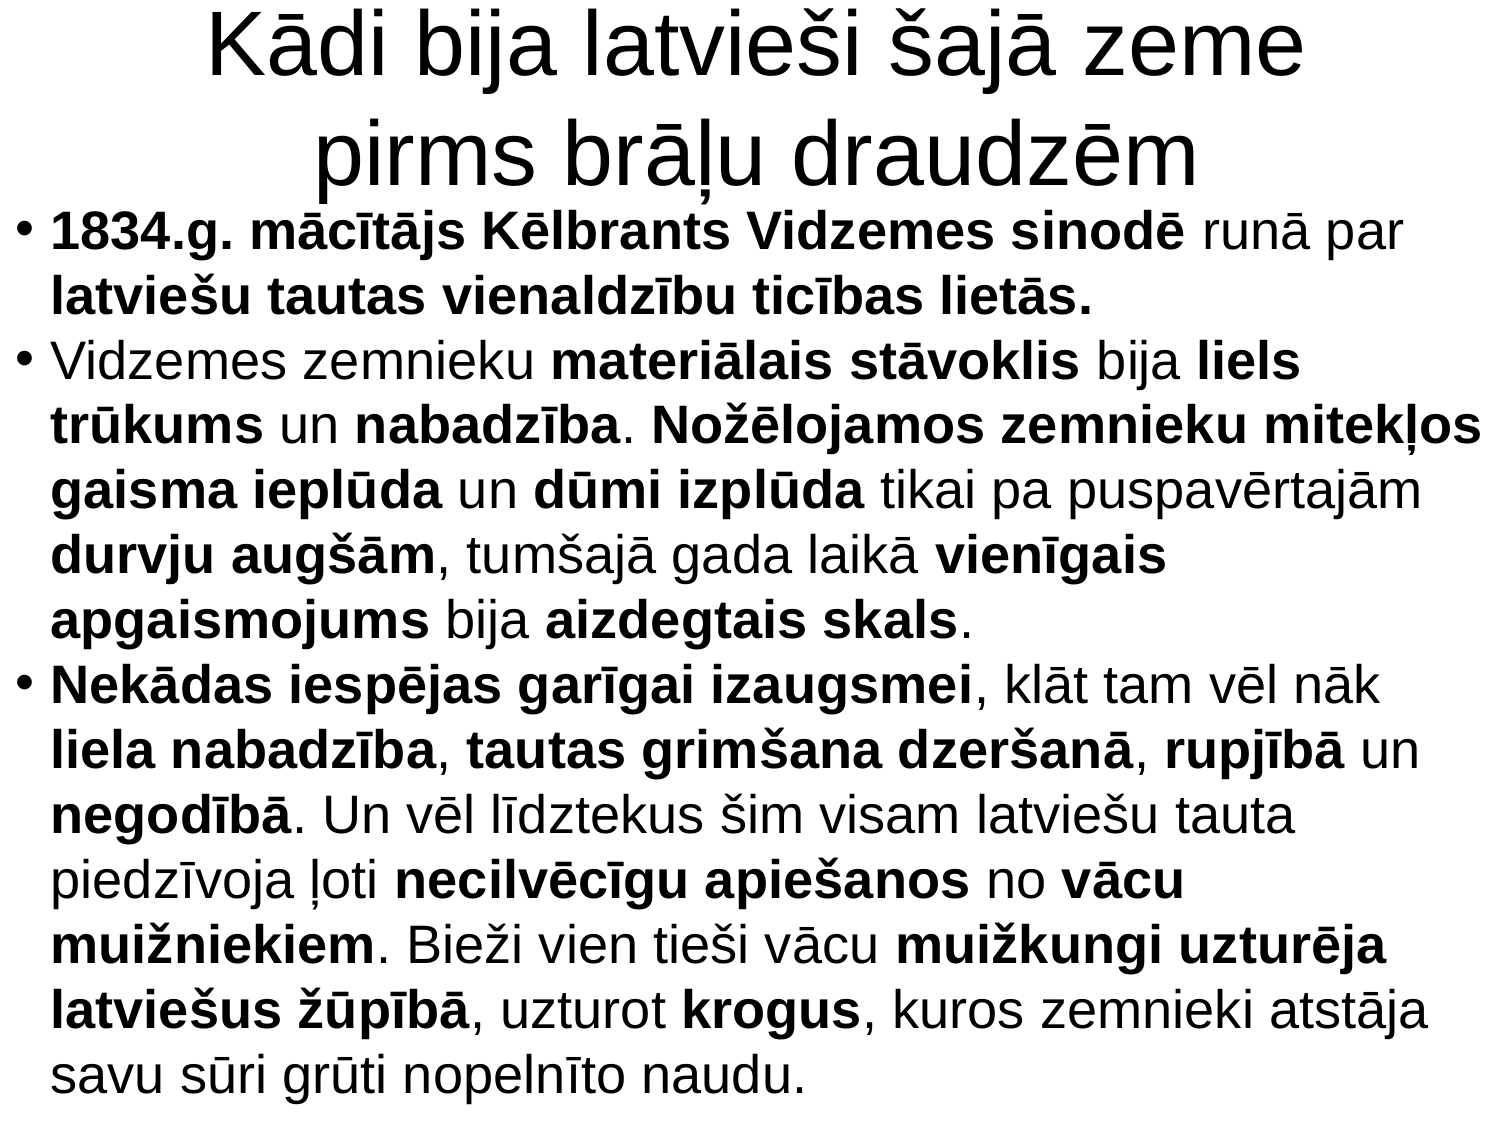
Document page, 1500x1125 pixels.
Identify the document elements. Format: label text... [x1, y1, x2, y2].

text_box 1834.g. mācītājs Kēlbrants Vidzemes sinodē runā par latviešu tautas vienaldzību ticības lietās. Vidzemes zemnieku materiālais stāvoklis bija liels trūkums un nabadzība. Nožēlojamos zemnieku mitekļos gaisma ieplūda un dūmi izplūda tikai pa puspavērtajām durvju augšām, tumšajā gada laikā vienīgais apgaismojums bija aizdegtais skals. Nekādas iespējas garīgai izaugsmei, klāt tam vēl nāk liela nabadzība, tautas grimšana dzeršanā, rupjībā un negodībā. Un vēl līdztekus šim visam latviešu tauta piedzīvoja ļoti necilvēcīgu apiešanos no vācu muižniekiem. Bieži vien tieši vācu muižkungi uzturēja latviešus žūpībā, uzturot krogus, kuros zemnieki atstāja savu sūri grūti nopelnīto naudu. [0, 187, 1500, 1125]
title Kādi bija latvieši šajā zeme pirms brāļu draudzēm [81, 0, 1433, 187]
